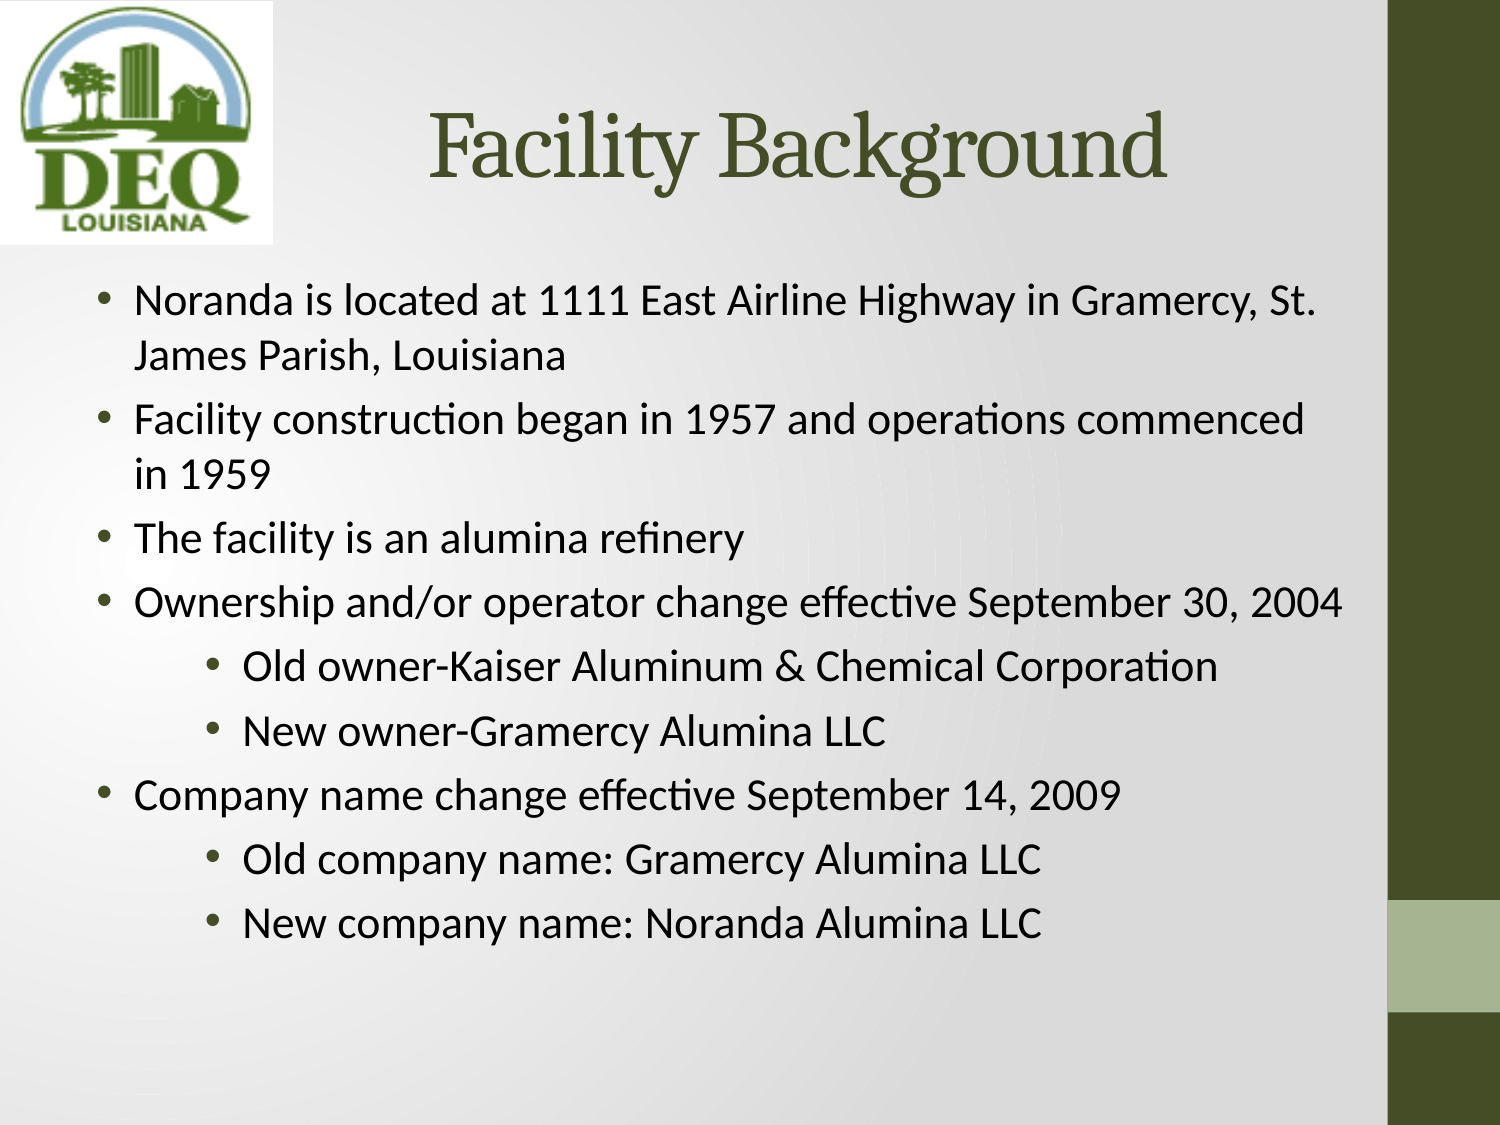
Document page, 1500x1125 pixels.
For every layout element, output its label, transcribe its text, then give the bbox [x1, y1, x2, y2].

picture [0, 1, 274, 245]
list Noranda is located at 1111 East Airline Highway in Gramercy, St. James Parish, Louisiana Facility construction began in 1957 and operations commenced in 1959 The facility is an alumina refinery Ownership and/or operator change effective September 30, 2004 Old owner-Kaiser Aluminum & Chemical Corporation New owner-Gramercy Alumina LLC Company name change effective September 14, 2009 Old company name: Gramercy Alumina LLC New company name: Noranda Alumina LLC [62, 262, 1363, 1088]
title Facility Background [285, 45, 1325, 233]
